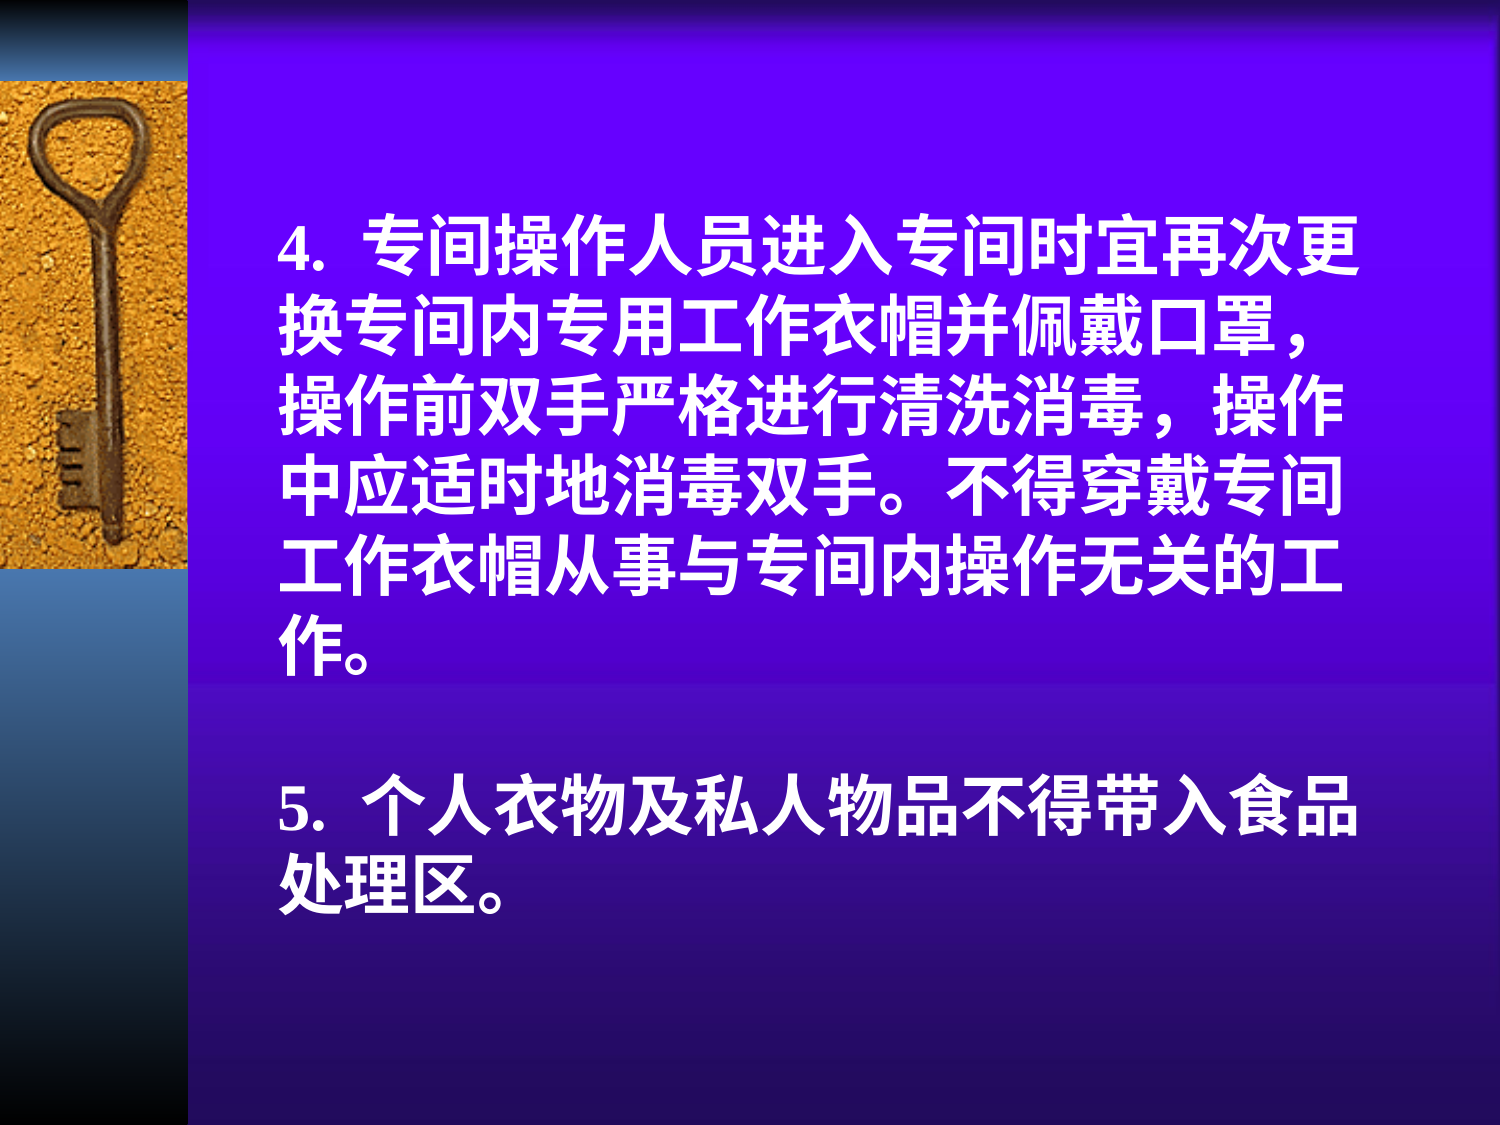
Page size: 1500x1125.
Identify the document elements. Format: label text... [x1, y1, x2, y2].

text_box 4. 专间操作人员进入专间时宜再次更换专间内专用工作衣帽并佩戴口罩，操作前双手严格进行清洗消毒，操作中应适时地消毒双手。不得穿戴专间工作衣帽从事与专间内操作无关的工作。 5. 个人衣物及私人物品不得带入食品处理区。 [262, 196, 1412, 1125]
picture [0, 0, 1500, 1125]
